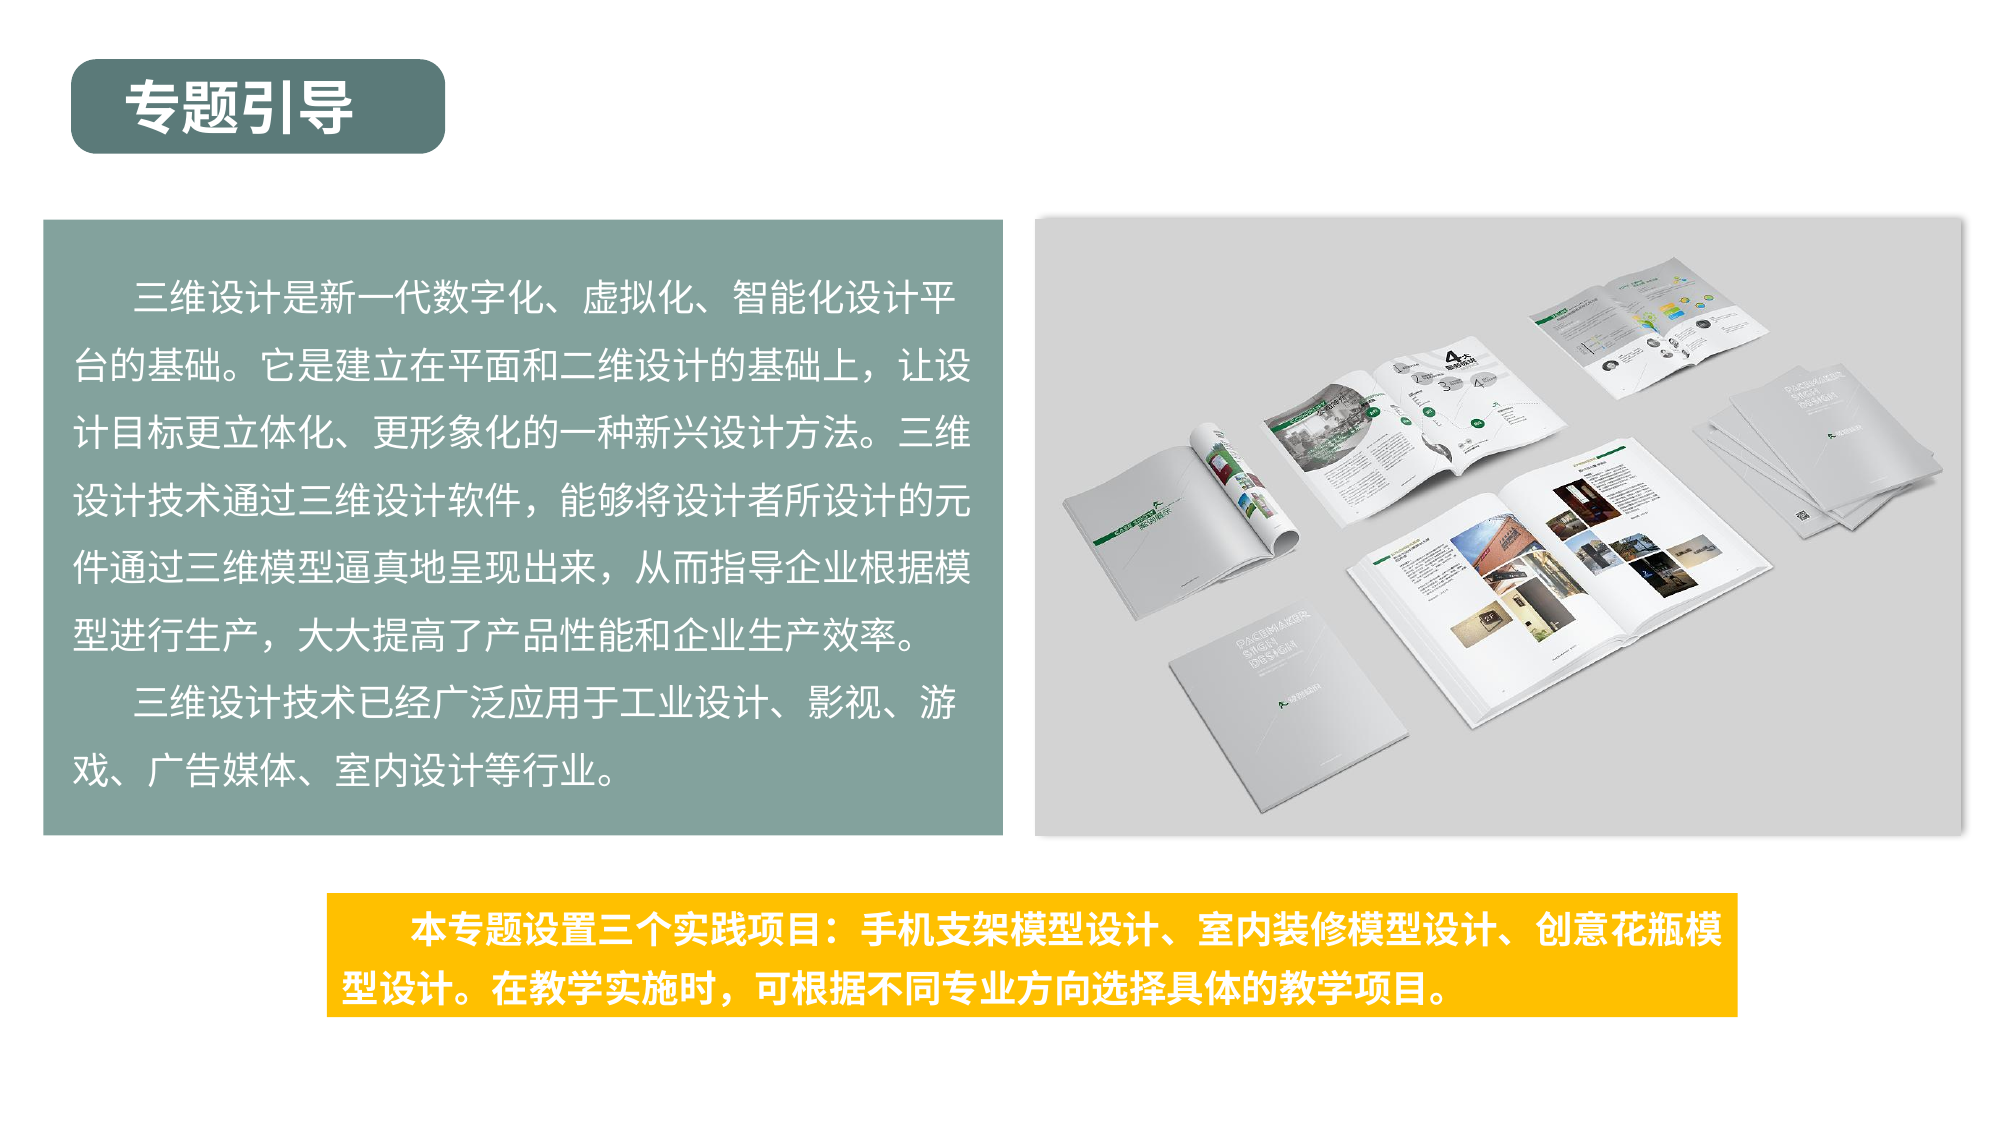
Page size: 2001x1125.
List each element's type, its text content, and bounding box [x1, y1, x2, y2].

picture [1035, 219, 1961, 836]
text_box 专题引导 [108, 63, 408, 149]
text_box 本专题设置三个实践项目：手机支架模型设计、室内装修模型设计、创意花瓶模 型设计。在教学实施时，可根据不同专业方向选择具体的教学项目。 [326, 892, 1739, 1018]
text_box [43, 219, 1003, 836]
text_box [70, 58, 447, 155]
